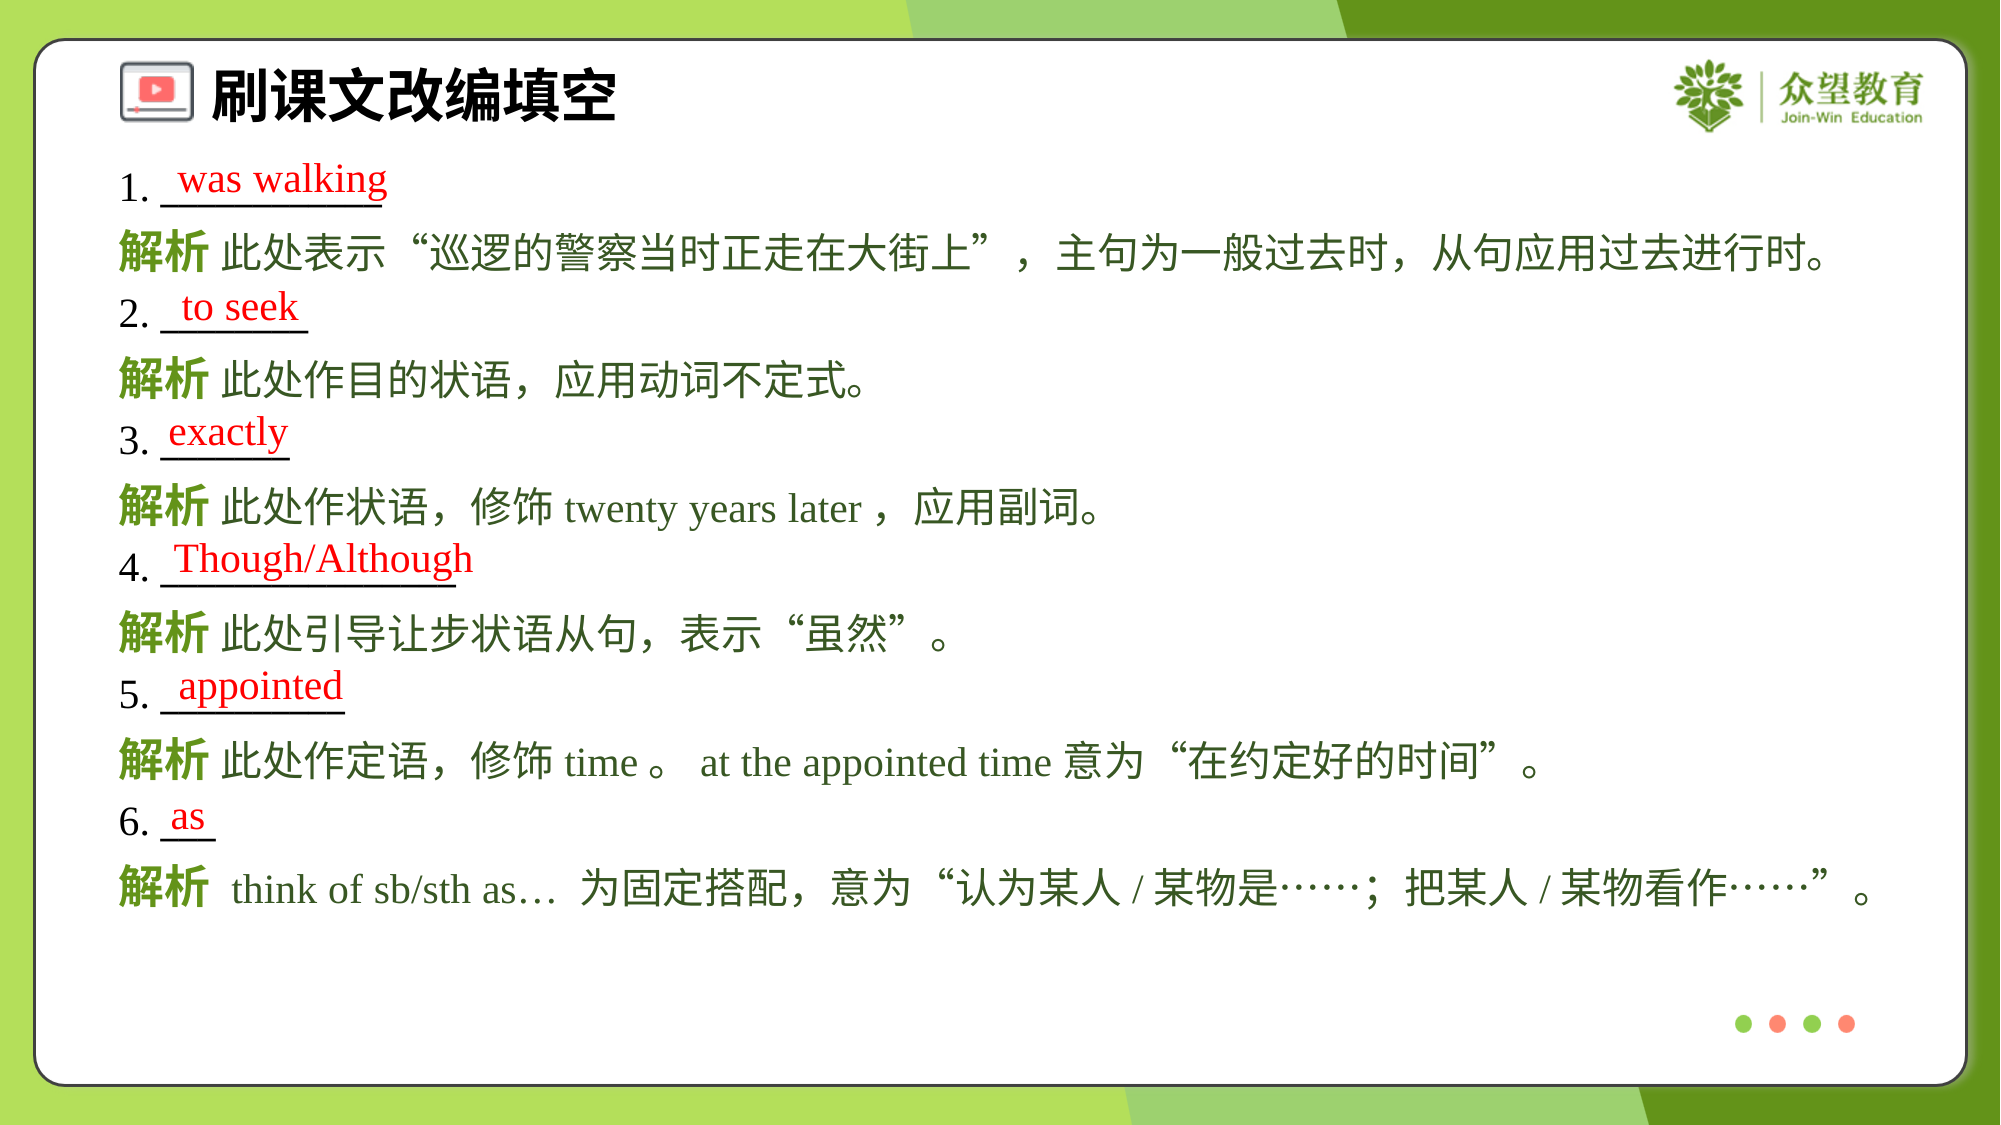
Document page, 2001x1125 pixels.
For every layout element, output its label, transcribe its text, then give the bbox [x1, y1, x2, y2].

text_box Though/Although [170, 518, 478, 577]
text_box as [165, 774, 210, 833]
text_box was walking [167, 138, 398, 196]
text_box 2. ________ [118, 272, 1883, 330]
text_box 解析 think of sb/sth as… 为固定搭配，意为“认为某人/某物是……；把某人/某物看作……”。 [118, 844, 1883, 907]
text_box 4. ________________ [118, 527, 1883, 584]
text_box 5. __________ [118, 654, 1883, 712]
text_box appointed [174, 645, 348, 704]
text_box 6. ___ [118, 781, 1883, 839]
text_box 解析 此处引导让步状语从句，表示“虽然”。 [118, 590, 1883, 653]
text_box 解析 此处作定语，修饰time。at the appointed time意为“在约定好的时间”。 [118, 717, 1883, 780]
text_box 3. _______ [118, 399, 1883, 457]
text_box to seek [172, 266, 309, 324]
text_box 解析 此处作状语，修饰twenty years later，应用副词。 [118, 463, 1883, 526]
text_box exactly [163, 391, 294, 450]
text_box 解析 此处表示“巡逻的警察当时正走在大街上”，主句为一般过去时，从句应用过去进行时。 [118, 209, 1883, 271]
picture [0, 0, 2000, 1125]
text_box 解析 此处作目的状语，应用动词不定式。 [118, 336, 1883, 399]
text_box 1. ____________ [118, 146, 1883, 204]
